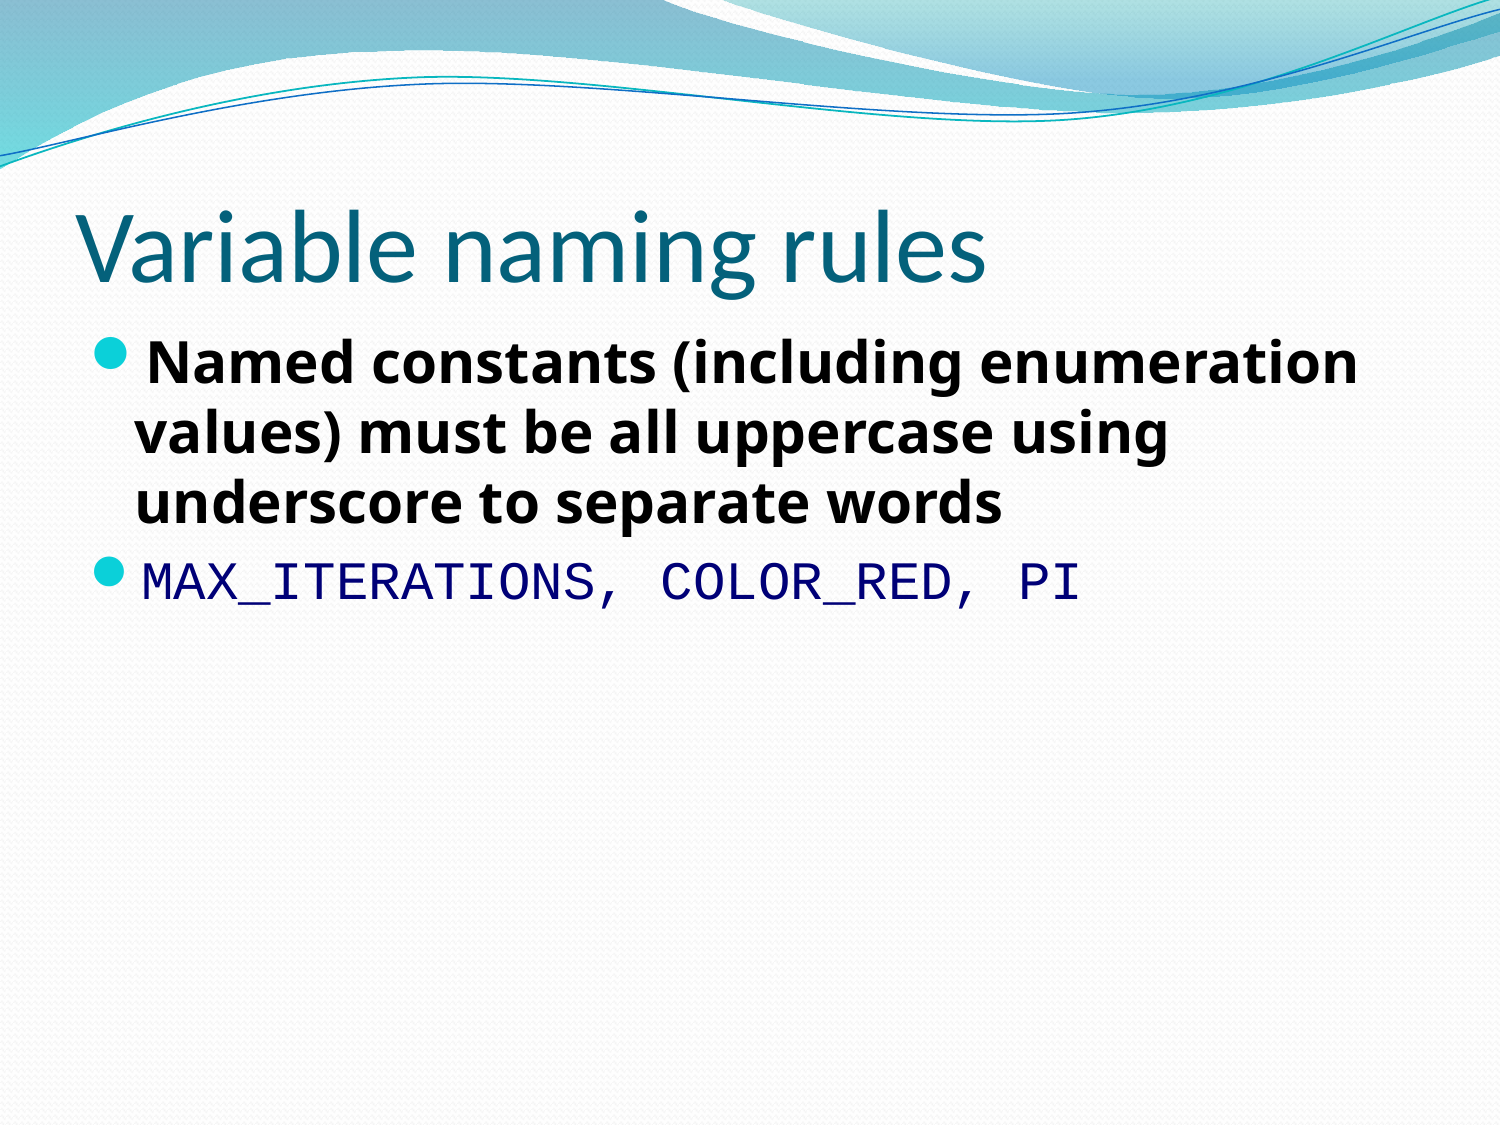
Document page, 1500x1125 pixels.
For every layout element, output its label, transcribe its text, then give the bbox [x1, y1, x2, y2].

list Named constants (including enumeration values) must be all uppercase using underscore to separate words MAX_ITERATIONS, COLOR_RED, PI [75, 317, 1425, 1038]
title Variable naming rules [75, 115, 1425, 303]
